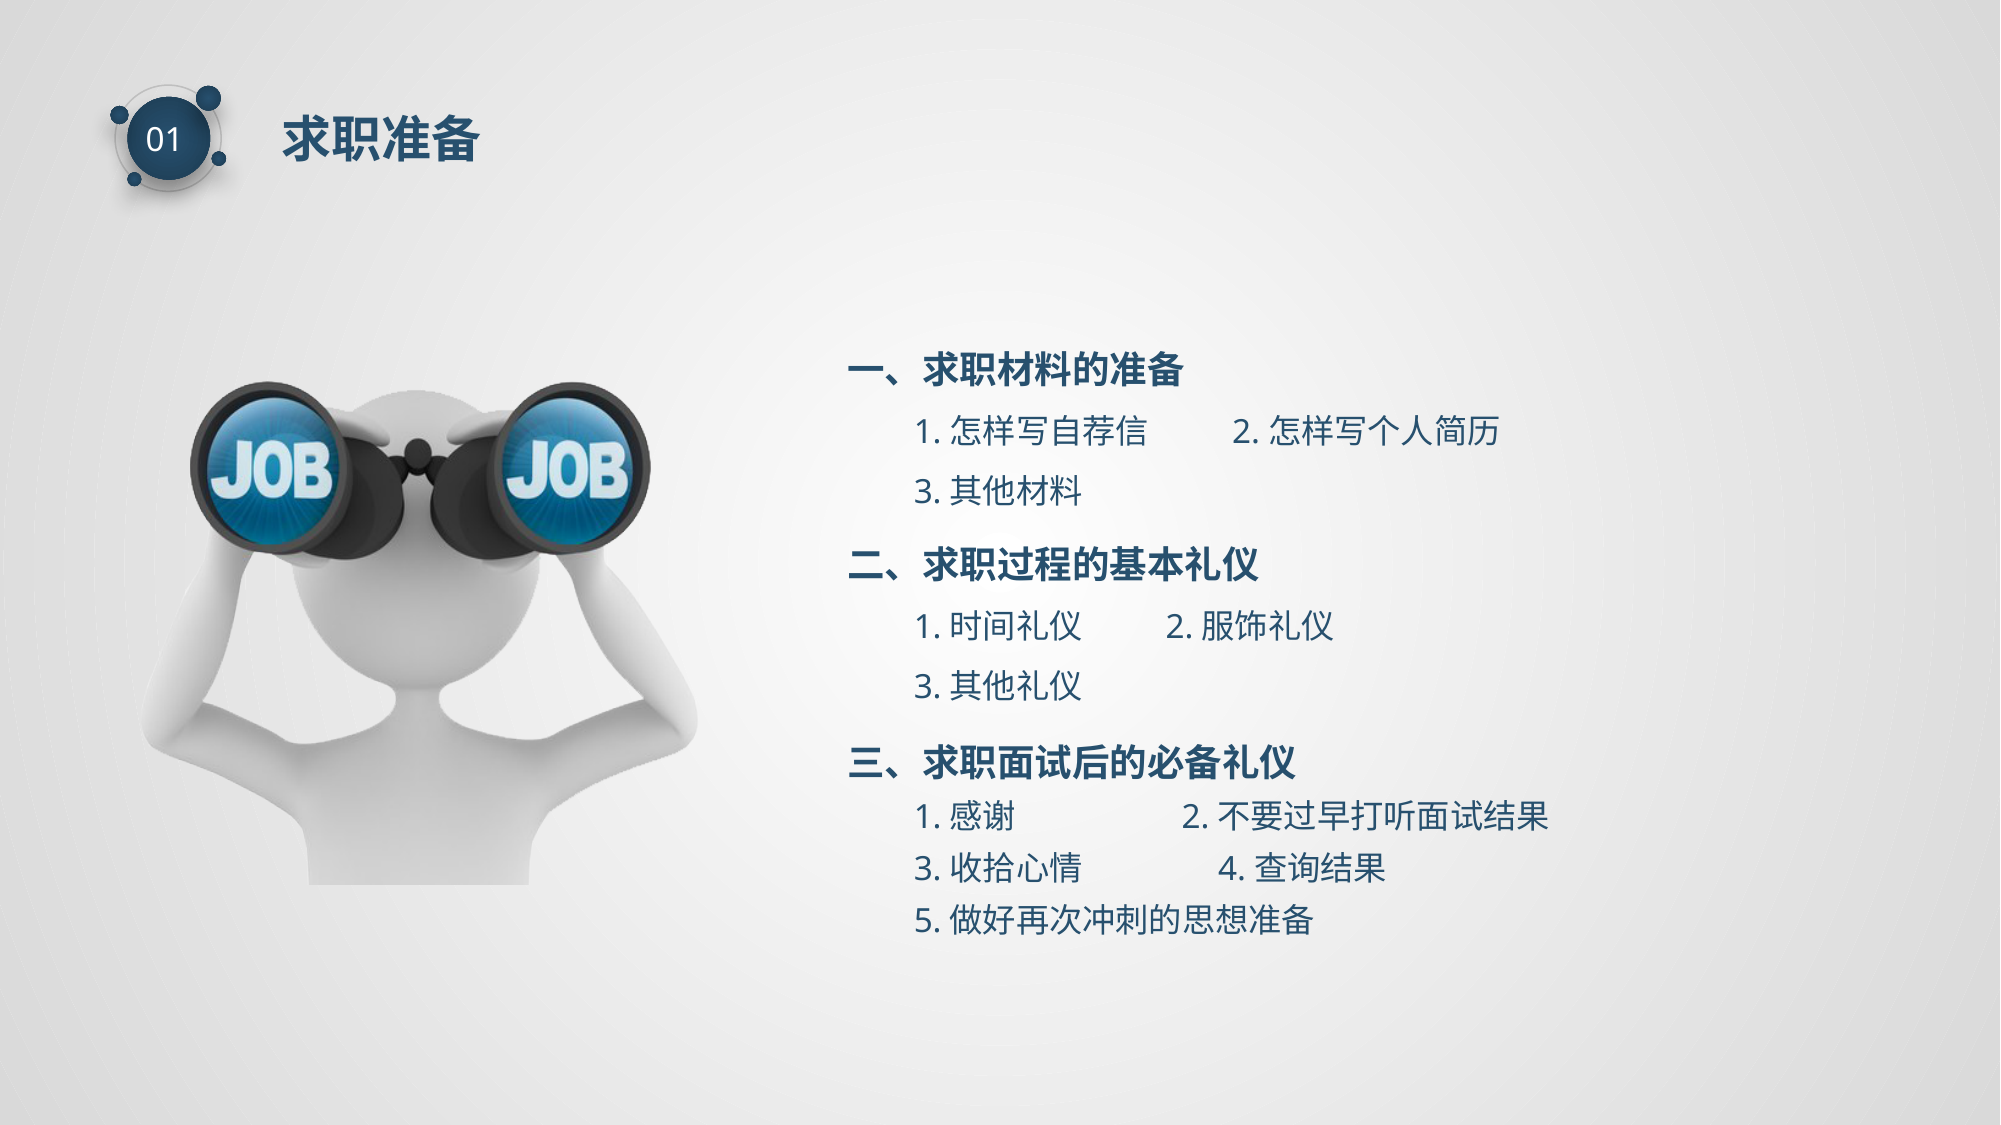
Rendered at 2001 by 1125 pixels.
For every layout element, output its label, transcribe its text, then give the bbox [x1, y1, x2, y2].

text_box 二、求职过程的基本礼仪 1.时间礼仪 2.服饰礼仪 3.其他礼仪 [832, 519, 1878, 713]
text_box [110, 85, 226, 192]
text_box 一、求职材料的准备 1.怎样写自荐信 2.怎样写个人简历 3.其他材料 [832, 324, 1878, 518]
picture [141, 381, 699, 885]
text_box 三、求职面试后的必备礼仪 1.感谢 2.不要过早打听面试结果 3.收拾心情 4.查询结果 5.做好再次冲刺的思想准备 [832, 717, 1878, 947]
text_box 求职准备 [266, 100, 497, 176]
